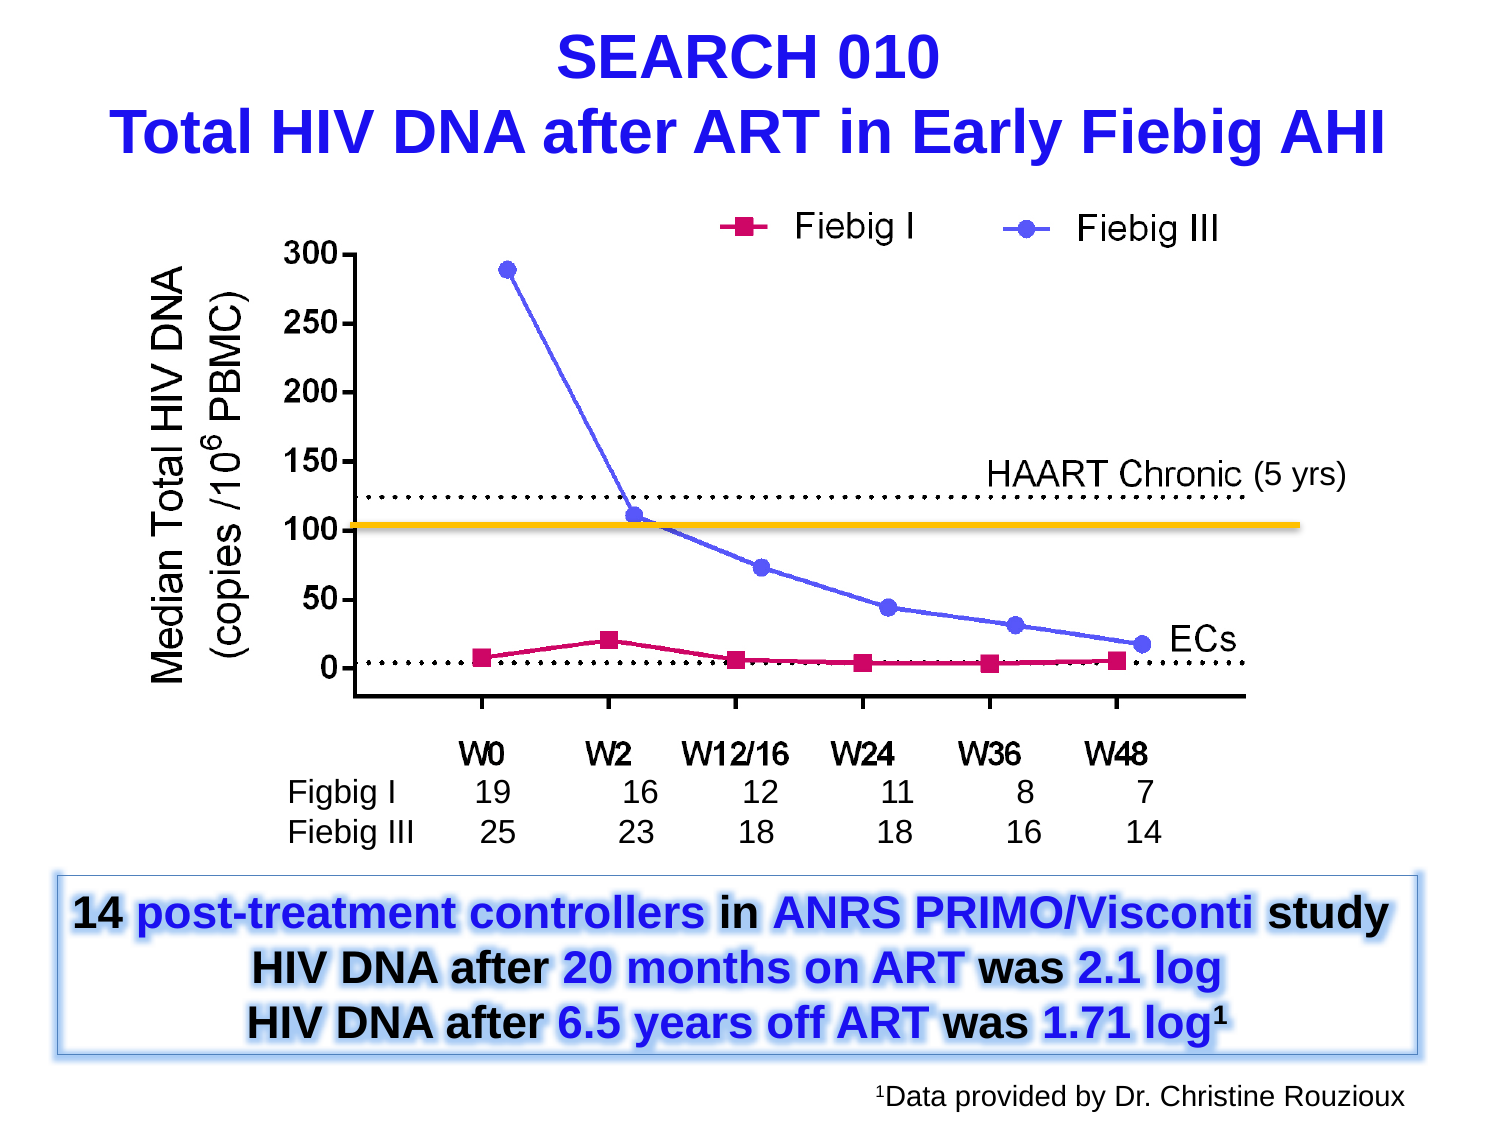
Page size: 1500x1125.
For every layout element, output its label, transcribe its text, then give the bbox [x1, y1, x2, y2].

text_box Figbig I 19 16 12 11 8 7 Fiebig III 25 23 18 18 16 14 [272, 813, 1203, 858]
text_box SEARCH 010 Total HIV DNA after ART in Early Fiebig AHI [94, 8, 1404, 173]
text_box (5 yrs) [1318, 444, 1363, 500]
picture [112, 174, 1314, 805]
text_box 14 post-treatment controllers in ANRS PRIMO/Visconti study HIV DNA after 20 months on ART was 2.1 log HIV DNA after 6.5 years off ART was 1.71 log1 [57, 875, 1417, 1055]
text_box 1Data provided by Dr. Christine Rouzioux [860, 1069, 1422, 1120]
